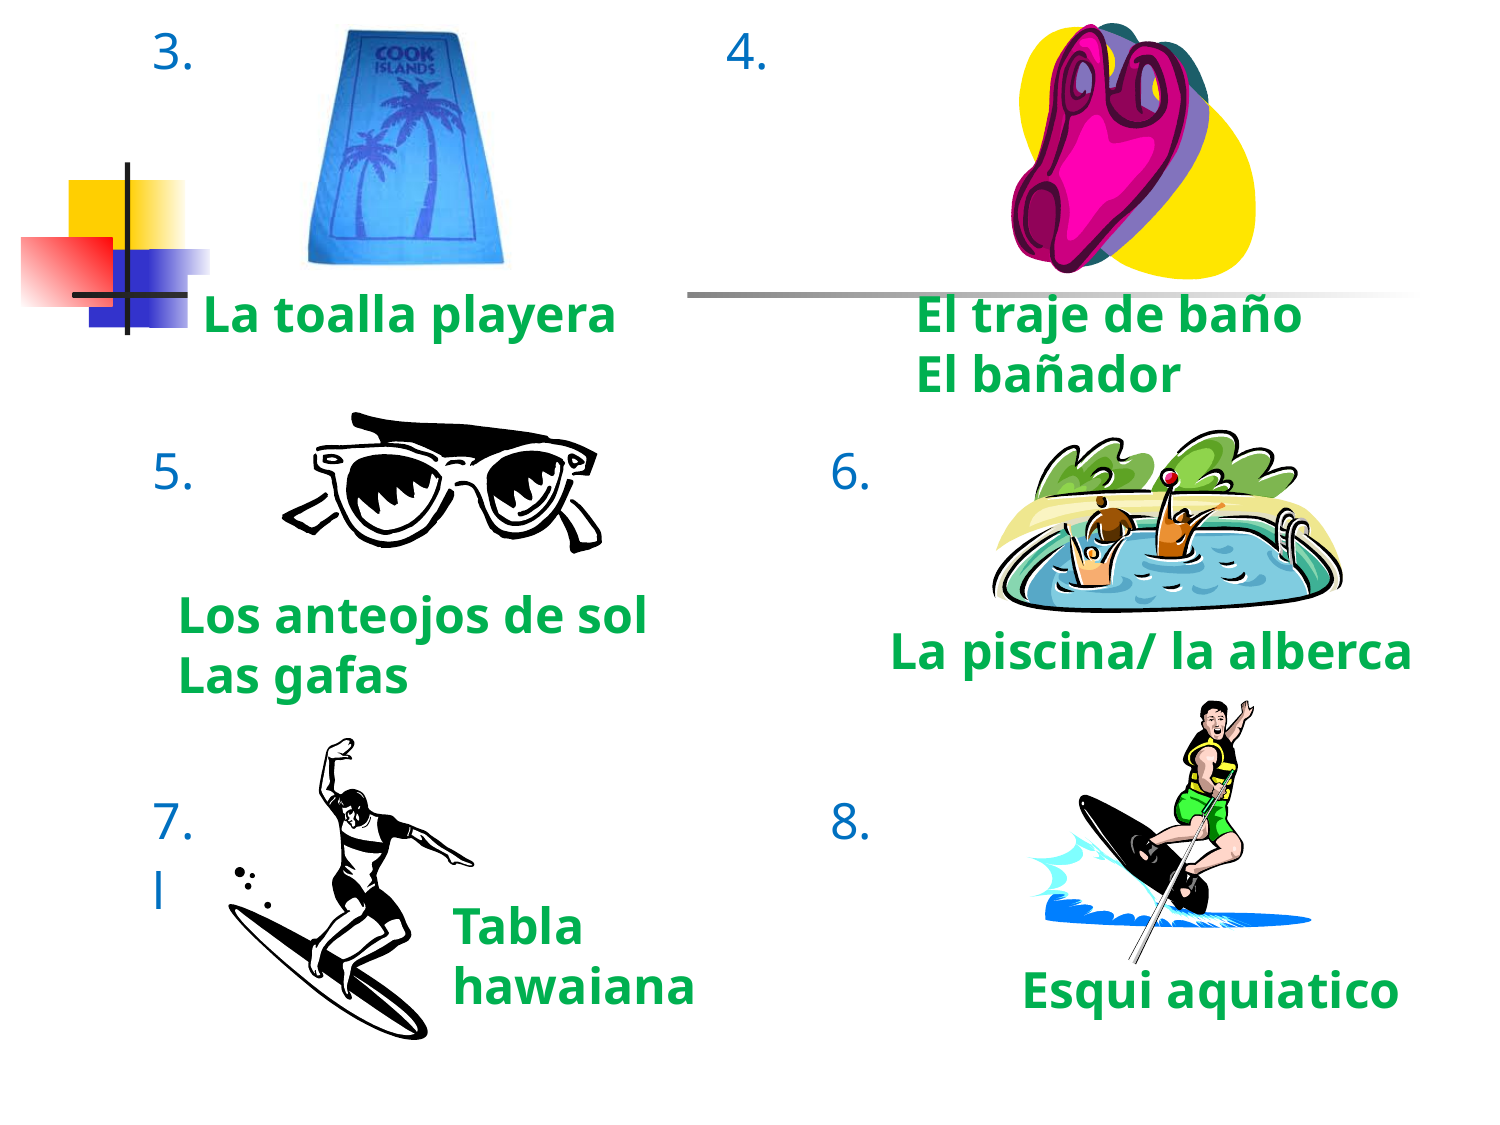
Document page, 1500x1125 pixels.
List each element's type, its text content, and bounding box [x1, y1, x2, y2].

text_box El traje de baño El bañador [900, 274, 1350, 410]
text_box Tabla hawaiana [482, 887, 725, 1023]
picture [224, 737, 478, 1046]
list 3. 4. 5. 6. 7. 8. l [137, 12, 1475, 1038]
text_box La toalla playera [187, 274, 688, 350]
text_box La piscina/ la alberca [875, 612, 1450, 688]
picture [1026, 699, 1312, 965]
text_box Los anteojos de sol Las gafas [162, 576, 750, 711]
picture [282, 24, 530, 272]
picture [309, 394, 608, 599]
picture [987, 424, 1348, 621]
picture [1006, 18, 1257, 287]
text_box Esqui aquiatico [1006, 951, 1425, 1027]
